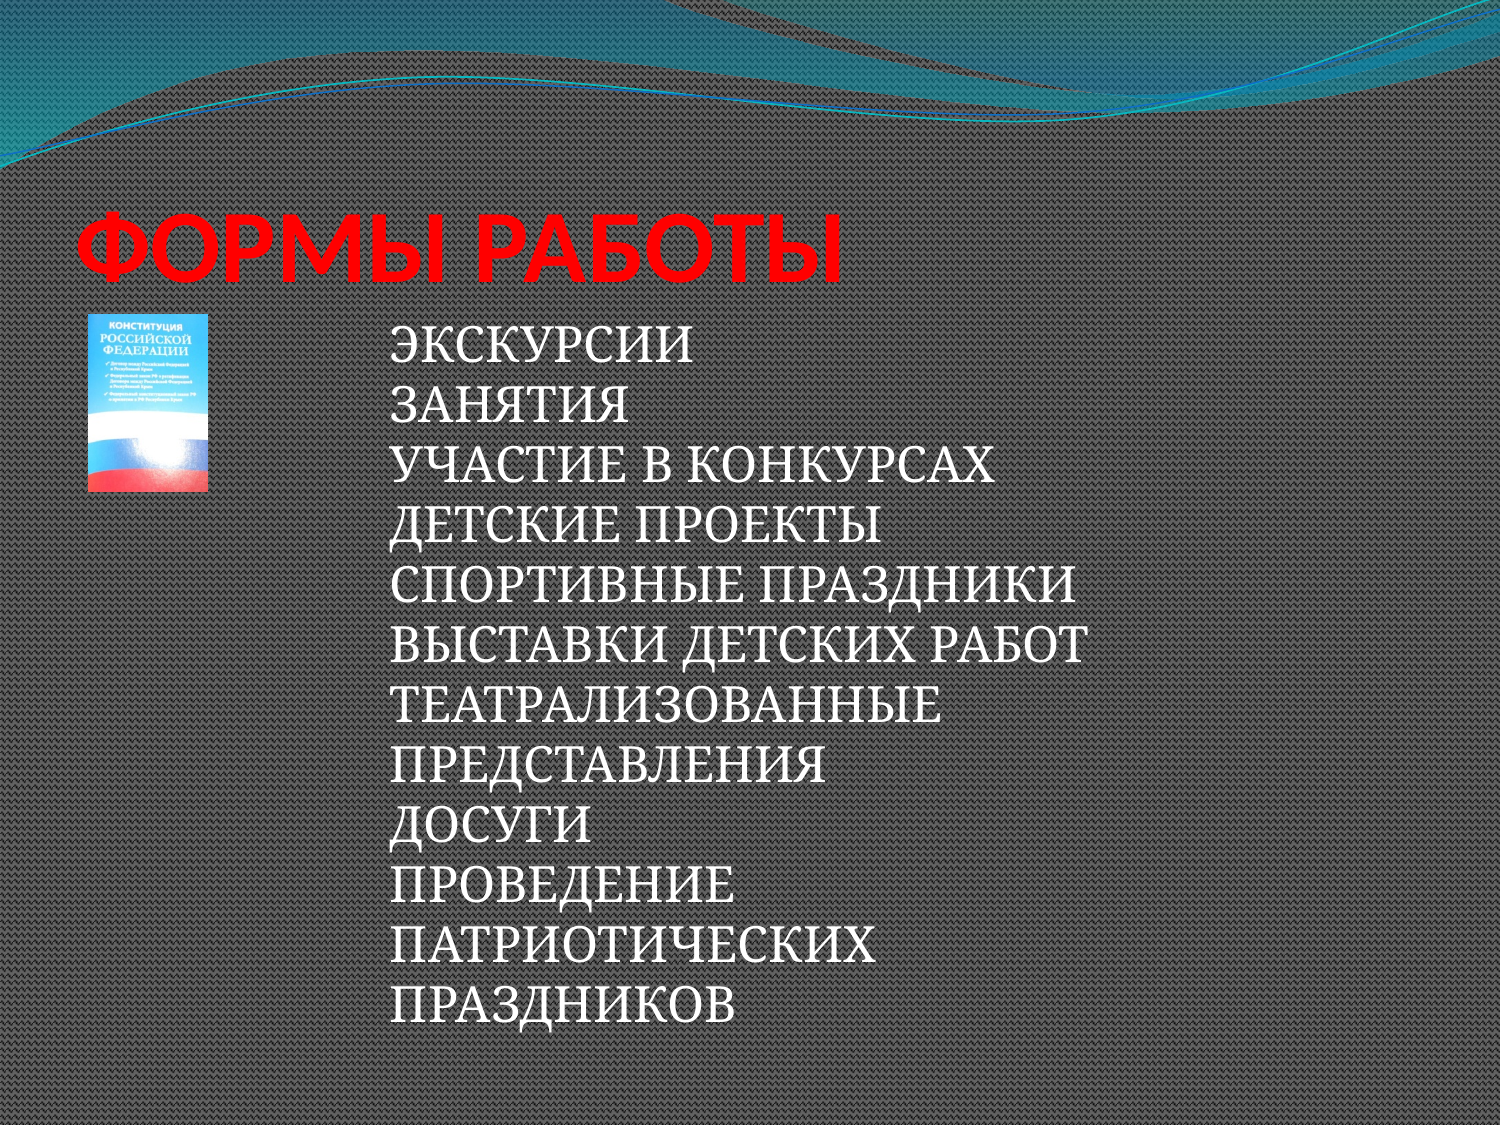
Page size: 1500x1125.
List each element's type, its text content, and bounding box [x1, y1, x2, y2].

list 1 [1125, 317, 1425, 1038]
text_box ЭКСКУРСИИ ЗАНЯТИЯ УЧАСТИЕ В КОНКУРСАХ ДЕТСКИЕ ПРОЕКТЫ СПОРТИВНЫЕ ПРАЗДНИКИ ВЫСТАВКИ ДЕТСКИХ РАБОТ ТЕАТРАЛИЗОВАННЫЕ ПРЕДСТАВЛЕНИЯ ДОСУГИ ПРОВЕДЕНИЕ ПАТРИОТИЧЕСКИХ ПРАЗДНИКОВ [374, 304, 1125, 1040]
title ФОРМЫ РАБОТЫ [75, 115, 1425, 303]
list 1 [75, 317, 374, 1038]
picture [88, 314, 208, 492]
